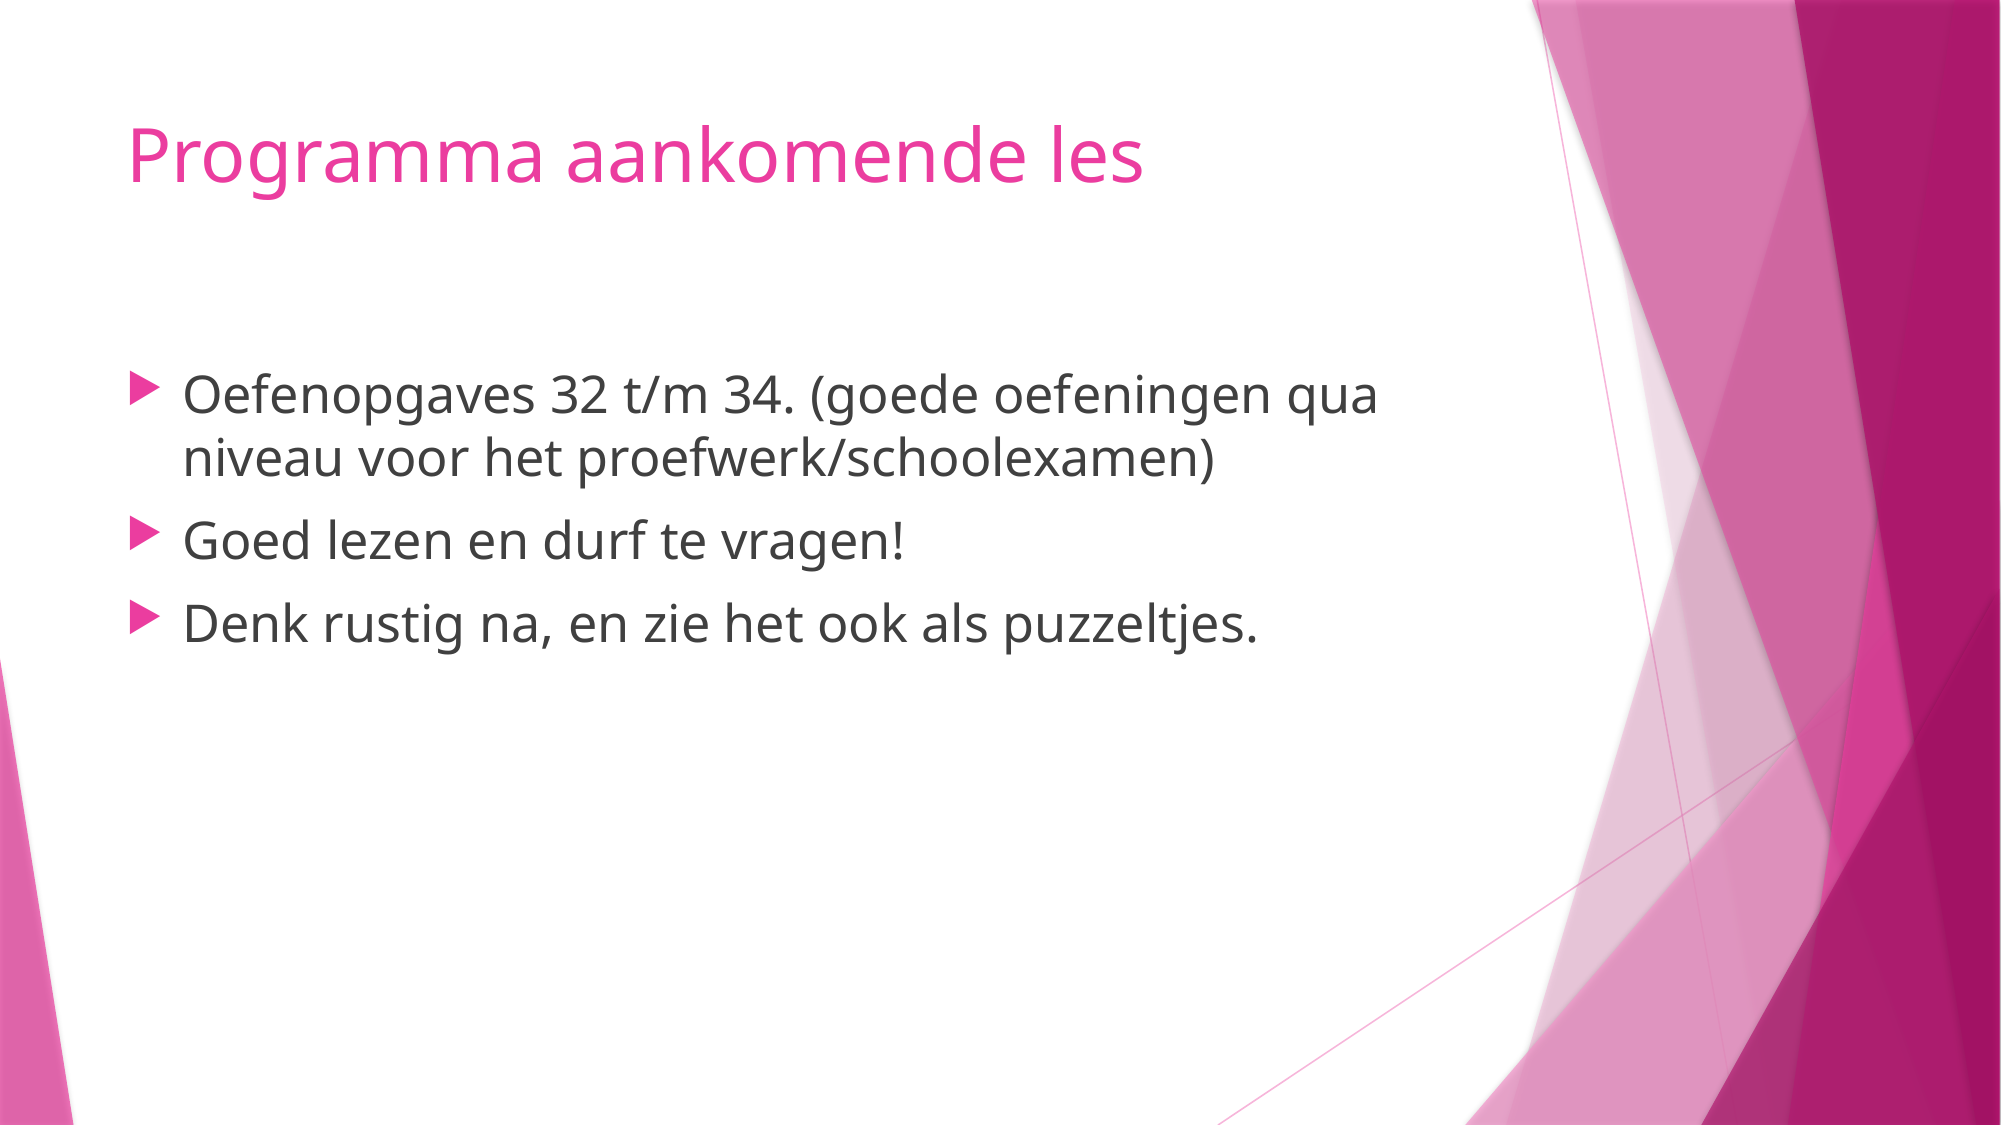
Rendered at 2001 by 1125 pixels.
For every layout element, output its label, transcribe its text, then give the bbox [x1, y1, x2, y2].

title Programma aankomende les [111, 99, 1522, 317]
list Oefenopgaves 32 t/m 34. (goede oefeningen qua niveau voor het proefwerk/schoolexamen) Goed lezen en durf te vragen! Denk rustig na, en zie het ook als puzzeltjes. [111, 354, 1522, 992]
